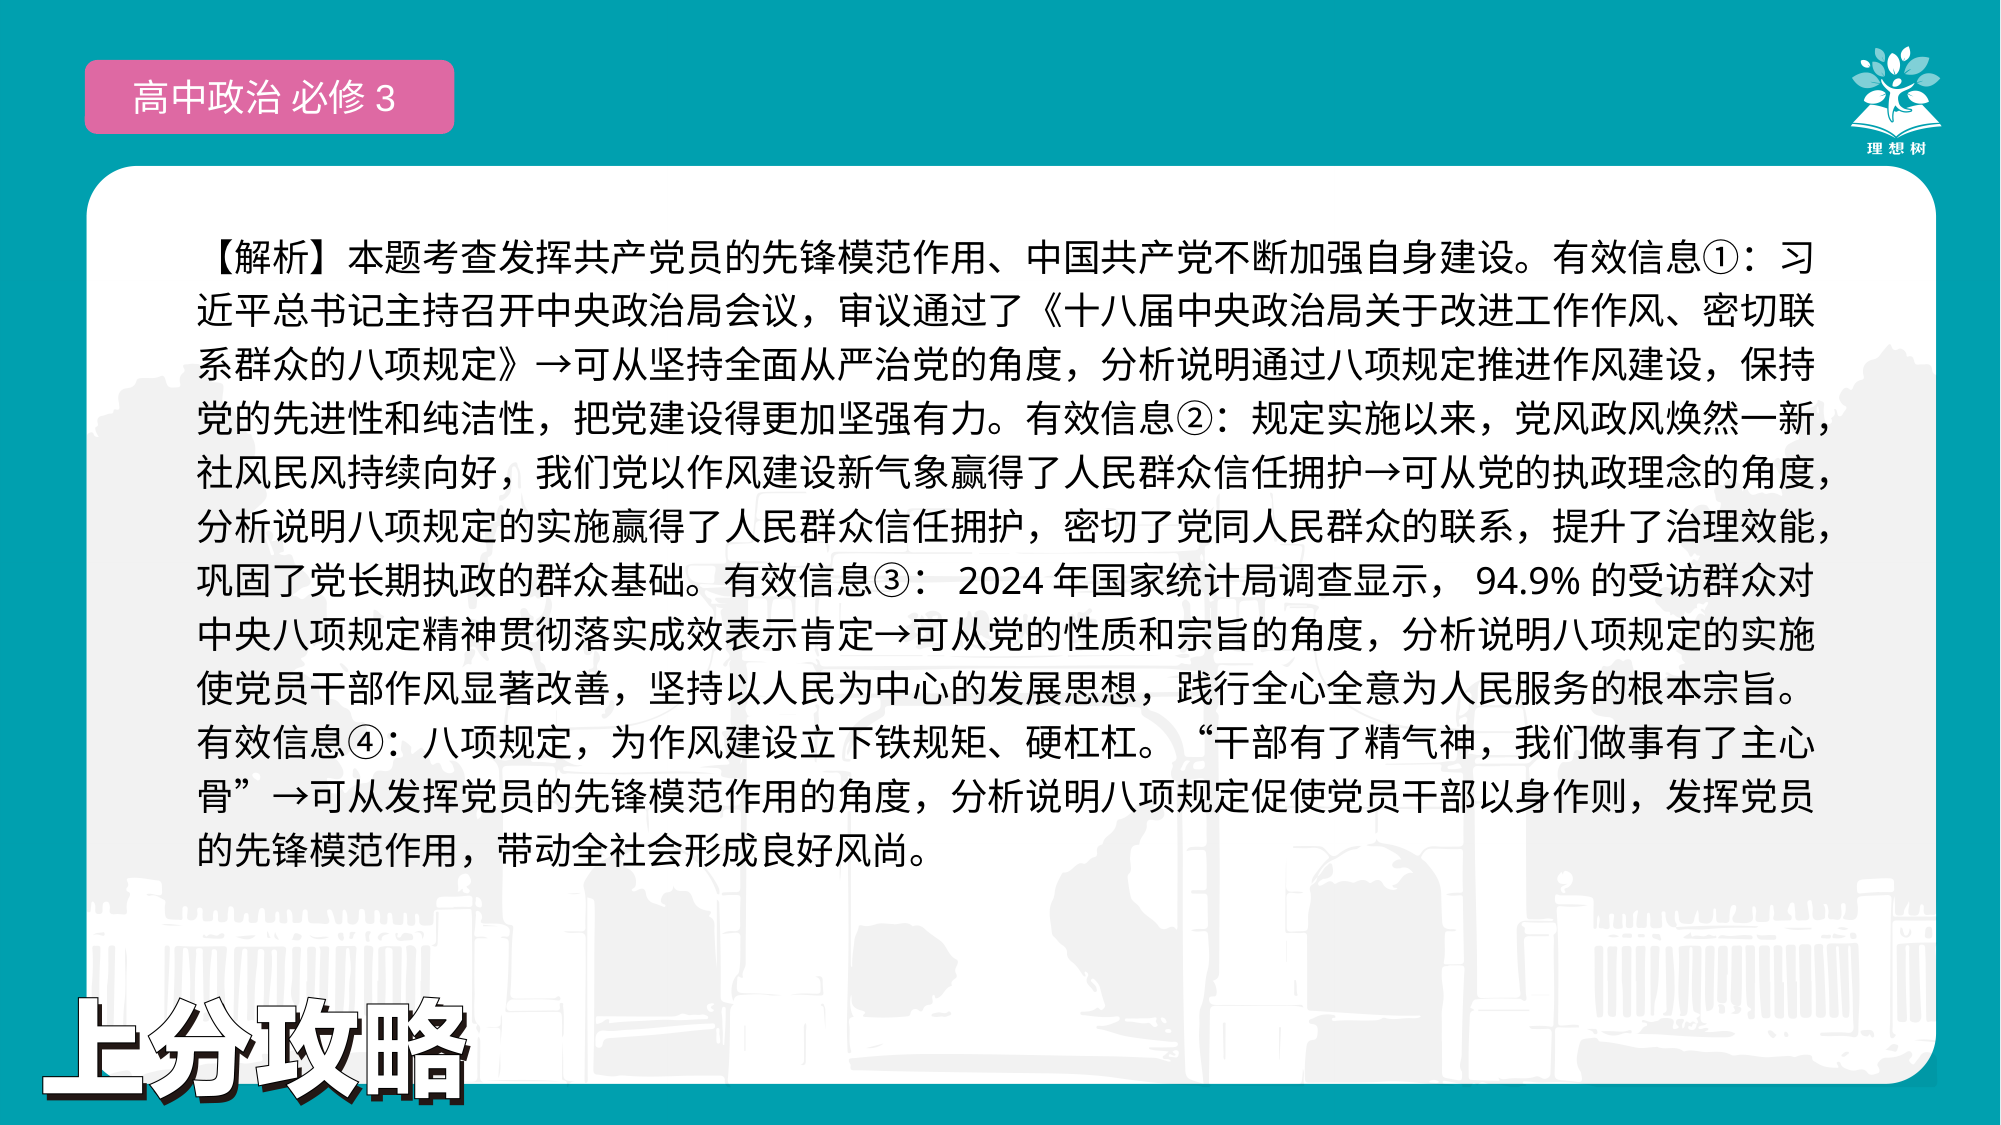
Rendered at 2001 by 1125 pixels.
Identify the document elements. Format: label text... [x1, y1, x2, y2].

text_box 【解析】本题考查发挥共产党员的先锋模范作用、中国共产党不断加强自身建设。有效信息①：习近平总书记主持召开中央政治局会议，审议通过了《十八届中央政治局关于改进工作作风、密切联系群众的八项规定》→可从坚持全面从严治党的角度，分析说明通过八项规定推进作风建设，保持党的先进性和纯洁性，把党建设得更加坚强有力。有效信息②：规定实施以来，党风政风焕然一新，社风民风持续向好，我们党以作风建设新气象赢得了人民群众信任拥护→可从党的执政理念的角度，分析说明八项规定的实施赢得了人民群众信任拥护，密切了党同人民群众的联系，提升了治理效能，巩固了党长期执政的群众基础。有效信息③：2024年国家统计局调查显示，94.9%的受访群众对中央八项规定精神贯彻落实成效表示肯定→可从党的性质和宗旨的角度，分析说明八项规定的实施使党员干部作风显著改善，坚持以人民为中心的发展思想，践行全心全意为人民服务的根本宗旨。有效信息④：八项规定，为作风建设立下铁规矩、硬杠杠。“干部有了精气神，我们做事有了主心骨”→可从发挥党员的先锋模范作用的角度，分析说明八项规定促使党员干部以身作则，发挥党员的先锋模范作用，带动全社会形成良好风尚。 [181, 217, 1831, 880]
picture [0, 0, 2001, 1125]
text_box 高中政治 必修3 [83, 58, 456, 135]
